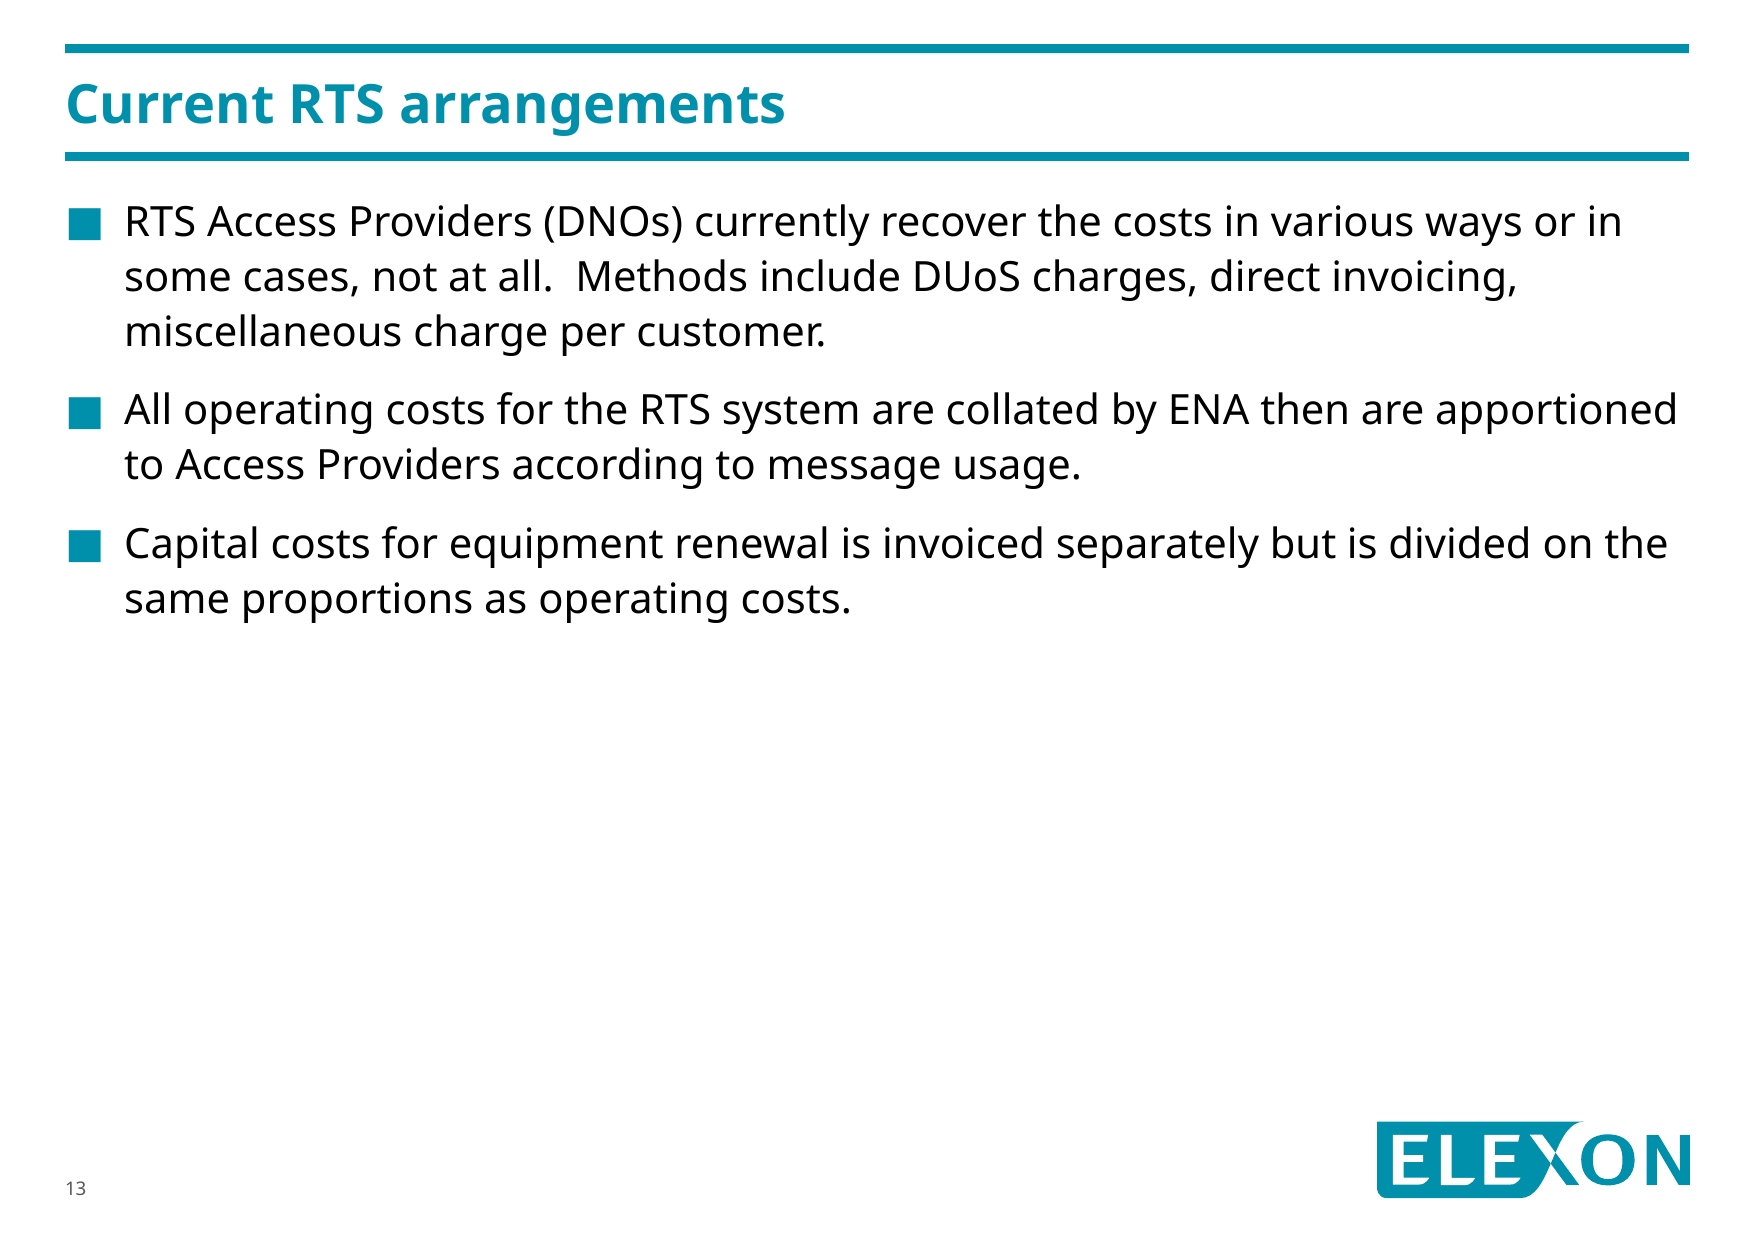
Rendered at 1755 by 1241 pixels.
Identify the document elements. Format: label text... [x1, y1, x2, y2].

slide_number 13 [65, 1176, 227, 1207]
list RTS Access Providers (DNOs) currently recover the costs in various ways or in some cases, not at all. Methods include DUoS charges, direct invoicing, miscellaneous charge per customer. All operating costs for the RTS system are collated by ENA then are apportioned to Access Providers according to message usage. Capital costs for equipment renewal is invoiced separately but is divided on the same proportions as operating costs. [65, 189, 1689, 1099]
title Current RTS arrangements [65, 69, 1689, 141]
